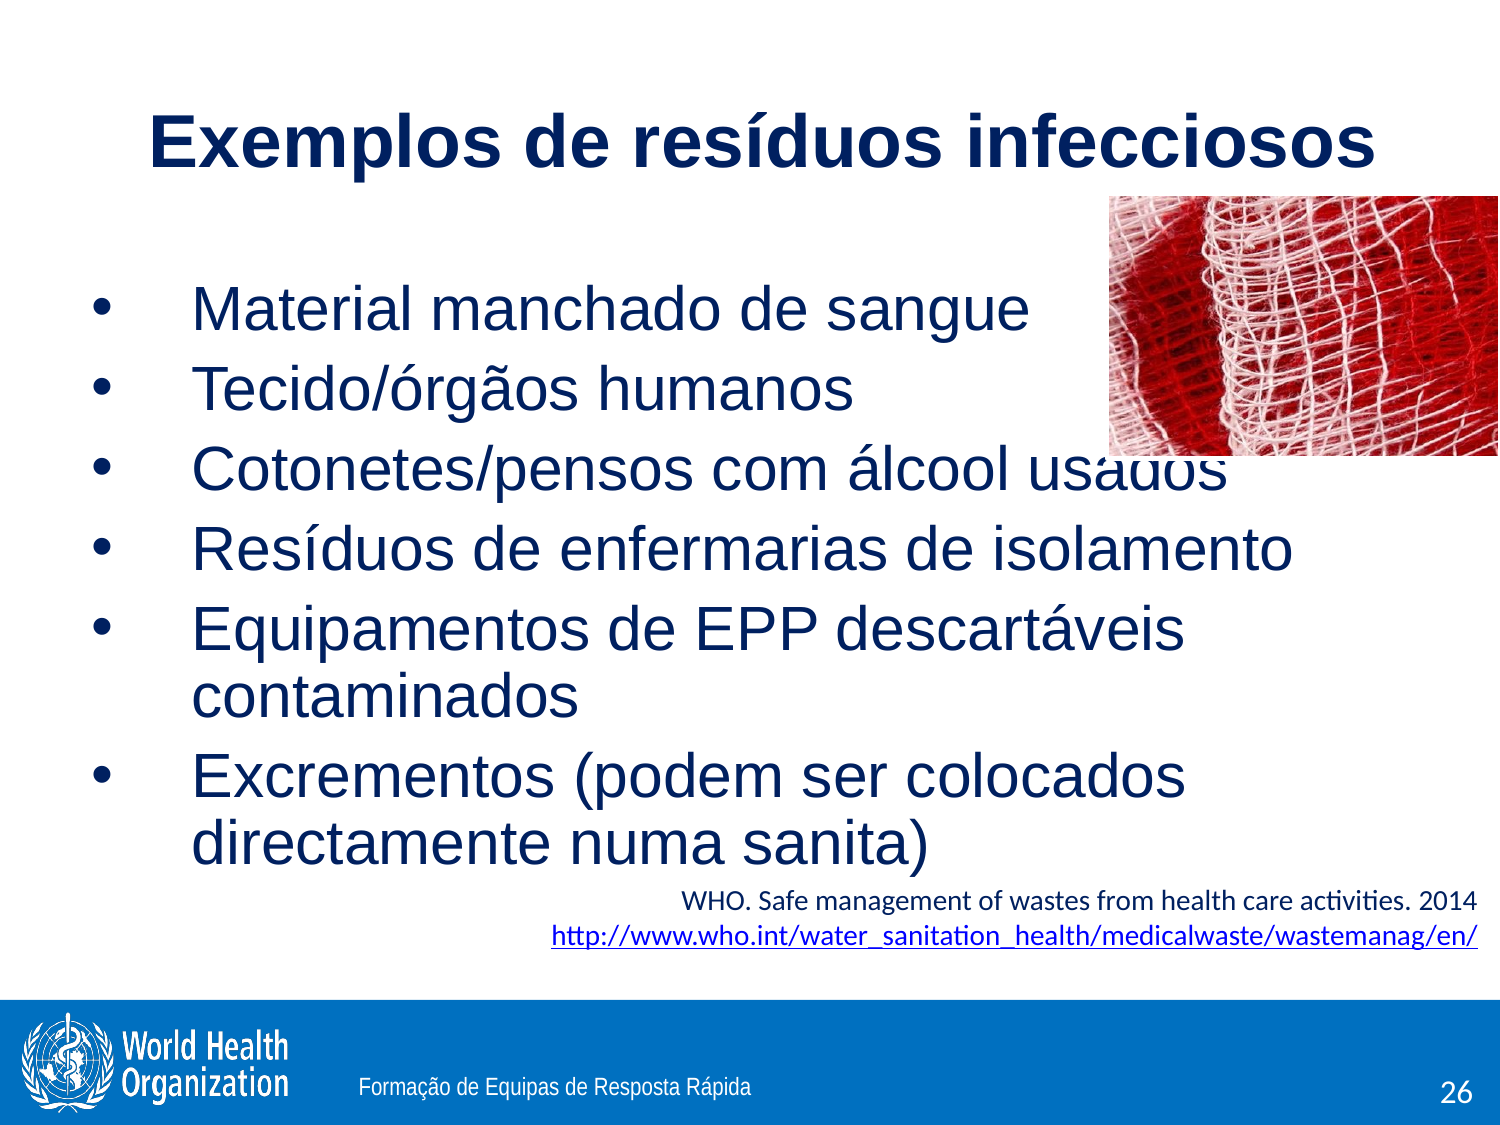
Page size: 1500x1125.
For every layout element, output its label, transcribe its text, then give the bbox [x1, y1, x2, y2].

title Exemplos de resíduos infecciosos [88, 44, 1439, 232]
picture [21, 1012, 288, 1113]
list Material manchado de sangue Tecido/órgãos humanos Cotonetes/pensos com álcool usados Resíduos de enfermarias de isolamento Equipamentos de EPP descartáveis contaminados Excrementos (podem ser colocados directamente numa sanita) [76, 268, 1427, 1012]
picture [1109, 195, 1499, 457]
text_box WHO. Safe management of wastes from health care activities. 2014. http://www.who.int/water_sanitation_health/medicalwaste/wastemanag/en/. [494, 881, 1492, 952]
